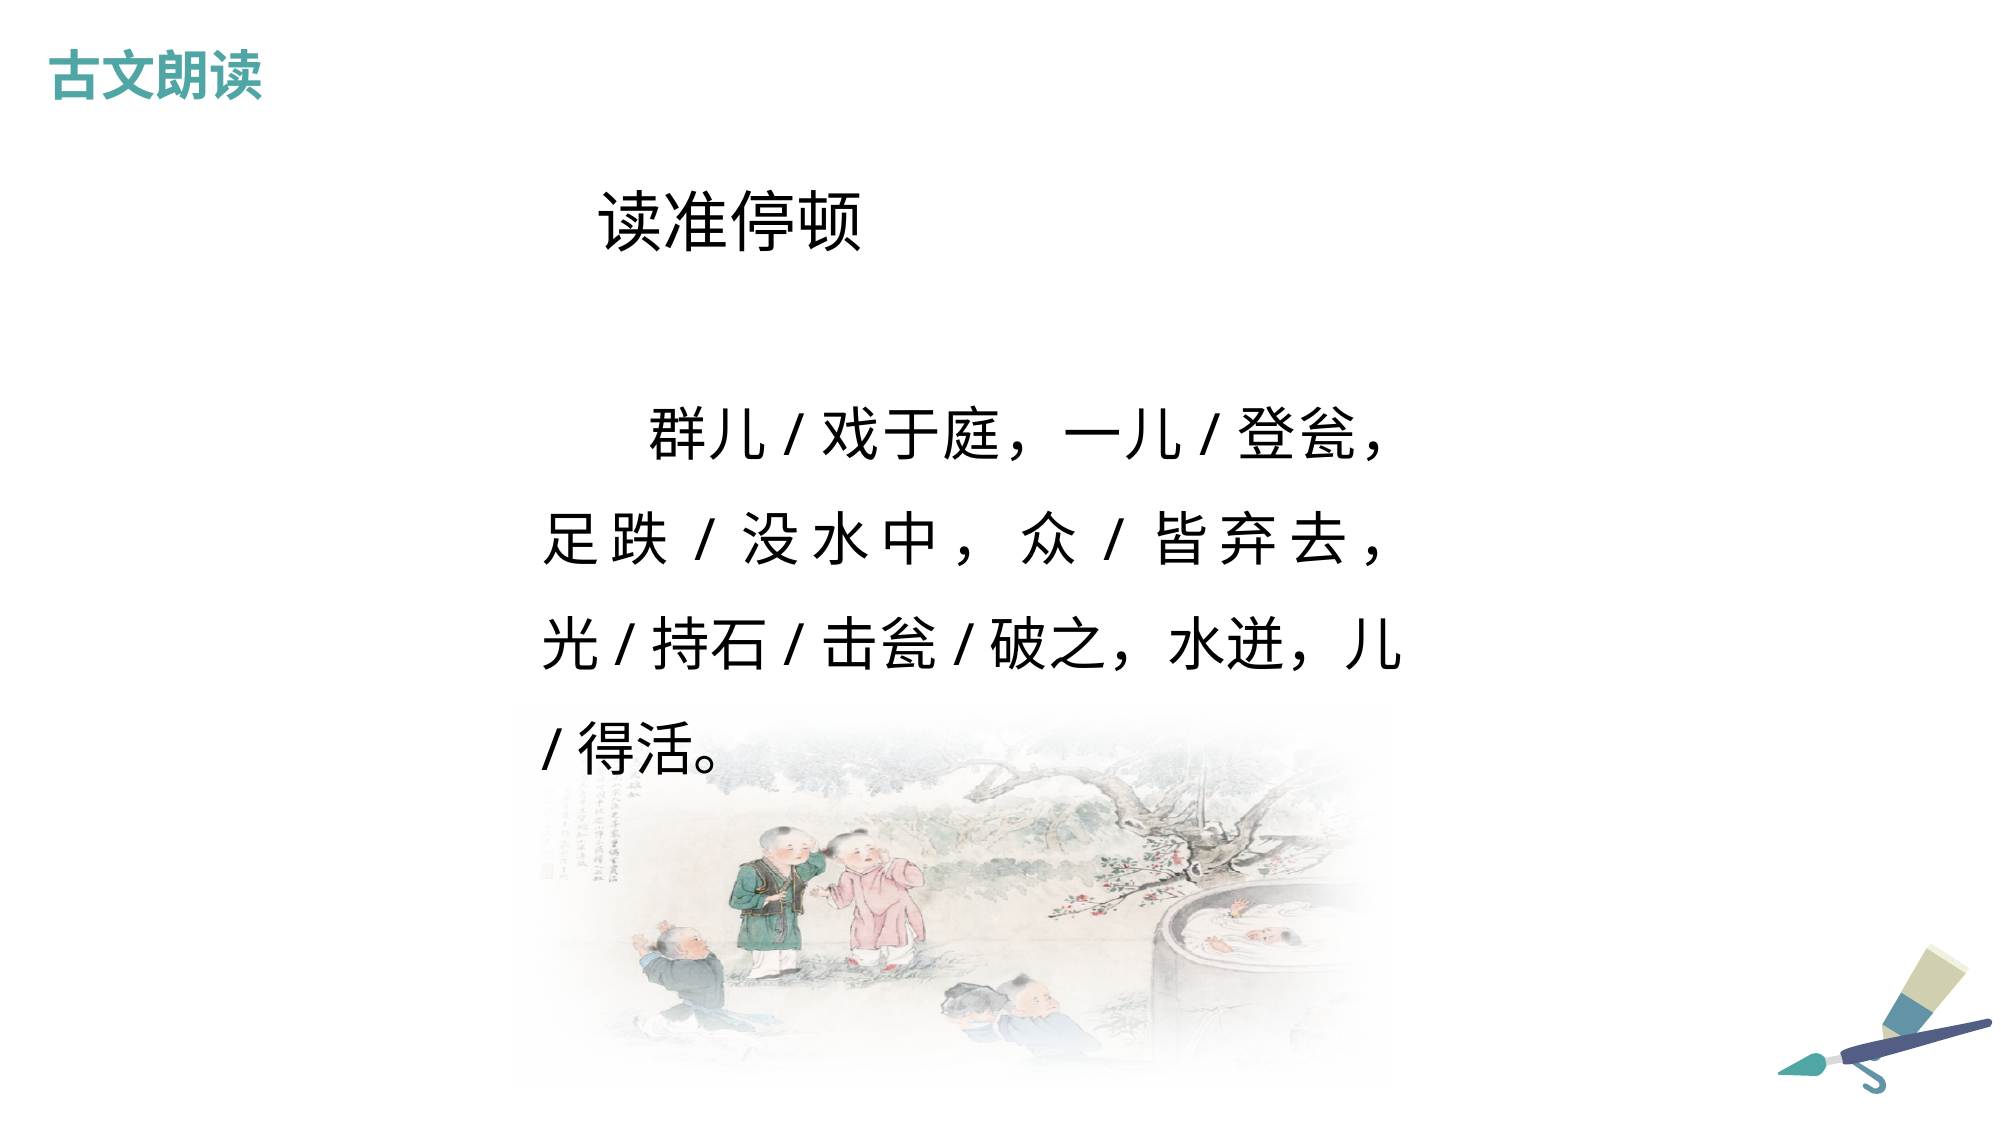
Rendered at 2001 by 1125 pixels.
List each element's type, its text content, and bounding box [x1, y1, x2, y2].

picture [509, 707, 1389, 1088]
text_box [1811, 945, 1974, 1125]
text_box 读准停顿 [581, 172, 878, 268]
text_box 群儿/戏于庭，一儿/登瓮，足跌/没水中，众/皆弃去，光/持石/击瓮/破之，水迸，儿/得活。 [526, 355, 1432, 790]
text_box 古文朗读 [32, 33, 347, 114]
